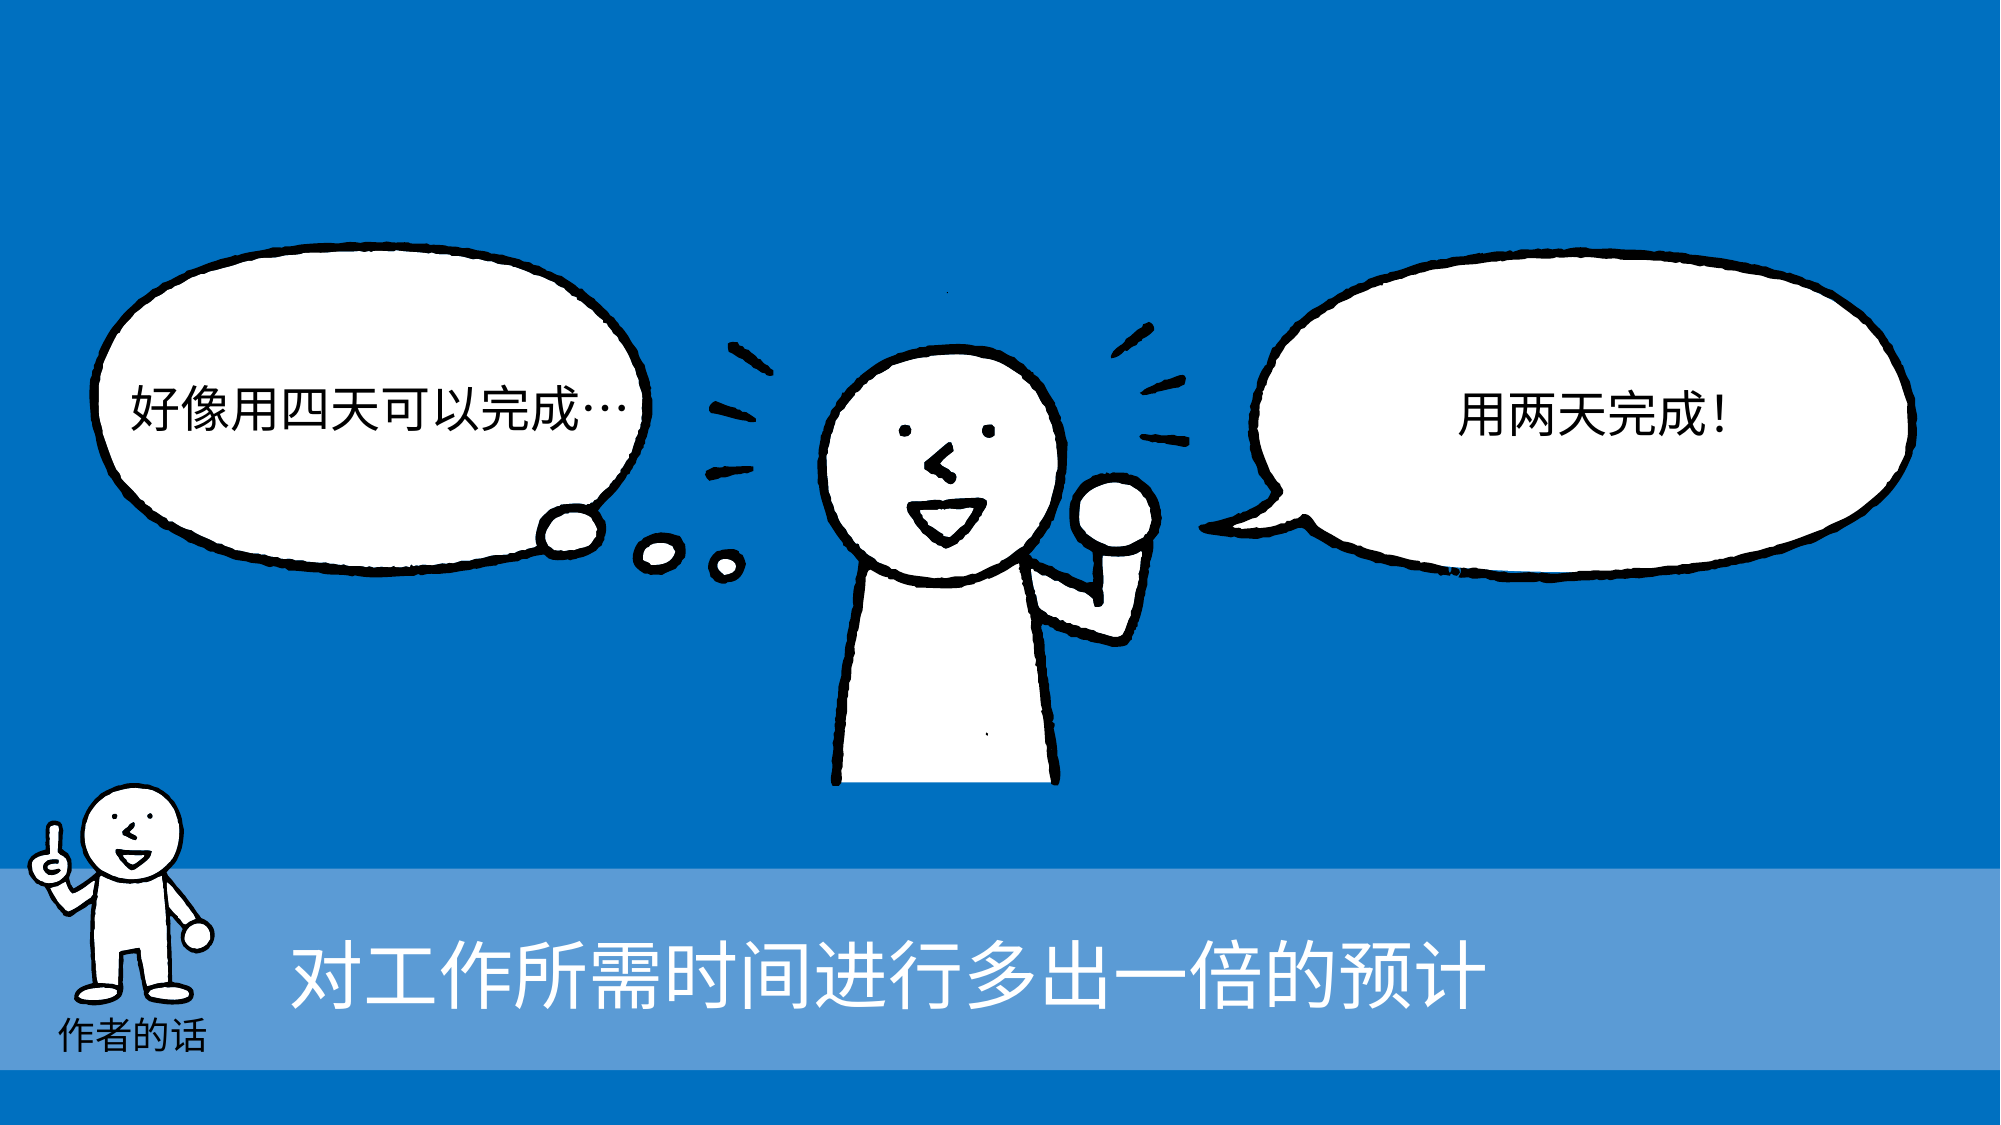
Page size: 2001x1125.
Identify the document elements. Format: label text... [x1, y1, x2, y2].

text_box [842, 564, 1051, 784]
text_box [1139, 374, 1186, 396]
text_box [817, 343, 1162, 786]
text_box [920, 507, 974, 537]
text_box [632, 532, 686, 575]
text_box [1139, 434, 1190, 447]
text_box [727, 341, 774, 376]
text_box [1234, 497, 1297, 528]
text_box [906, 497, 987, 549]
text_box [89, 241, 653, 578]
text_box [708, 549, 746, 584]
text_box [1080, 483, 1151, 546]
text_box 好像用四天可以完成… [115, 370, 645, 446]
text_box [27, 782, 217, 1006]
text_box [0, 868, 2000, 1071]
text_box [982, 424, 995, 438]
text_box [709, 400, 756, 423]
text_box 用两天完成！ [1442, 374, 1773, 450]
text_box 对工作所需时间进行多出一倍的预计 [273, 921, 1504, 1027]
text_box [1258, 258, 1907, 573]
text_box [924, 442, 957, 485]
text_box [704, 466, 754, 481]
text_box [827, 355, 1057, 578]
text_box 作者的话 [42, 1004, 223, 1065]
text_box [1110, 321, 1155, 359]
text_box [643, 543, 676, 565]
text_box [717, 559, 736, 575]
text_box [1198, 247, 1918, 584]
text_box [545, 512, 598, 552]
text_box [98, 250, 636, 568]
text_box [898, 424, 912, 437]
text_box [1031, 552, 1142, 636]
